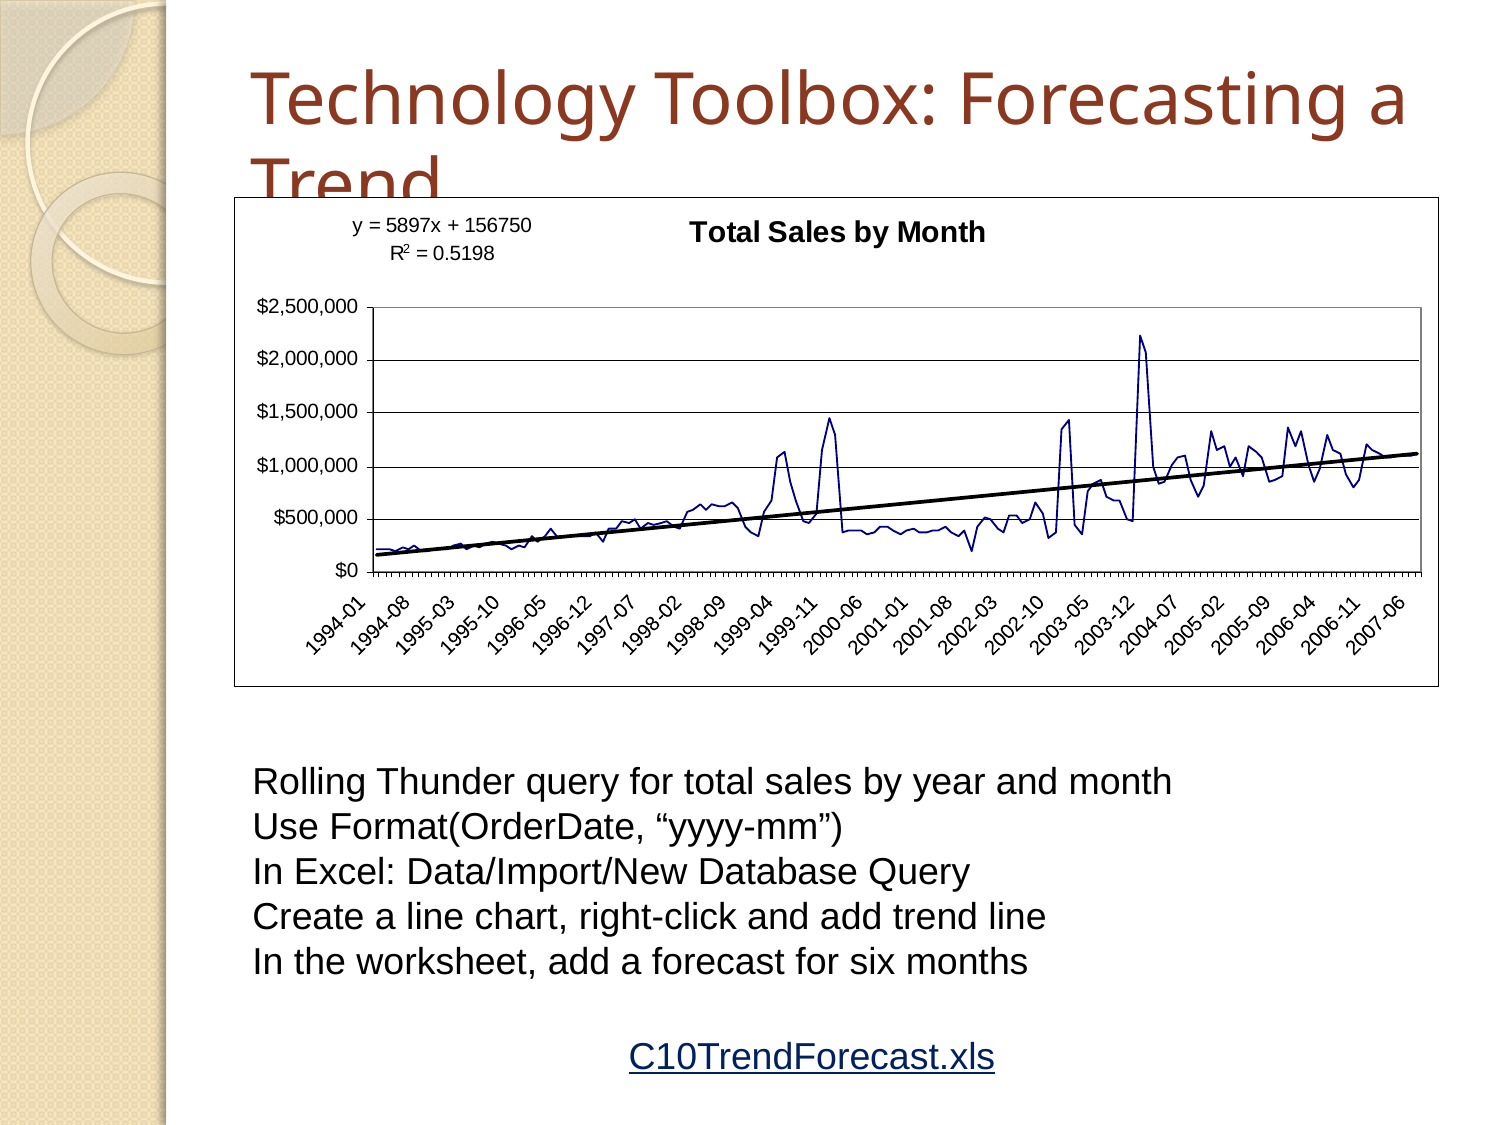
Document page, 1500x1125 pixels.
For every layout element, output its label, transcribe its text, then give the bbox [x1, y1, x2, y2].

text_box C10TrendForecast.xls [613, 1024, 1011, 1085]
title Technology Toolbox: Forecasting a Trend [235, 45, 1466, 233]
picture [224, 187, 1451, 695]
text_box Rolling Thunder query for total sales by year and month Use Format(OrderDate, “yyyy-mm”) In Excel: Data/Import/New Database Query Create a line chart, right-click and add trend line In the worksheet, add a forecast for six months [237, 749, 1425, 990]
